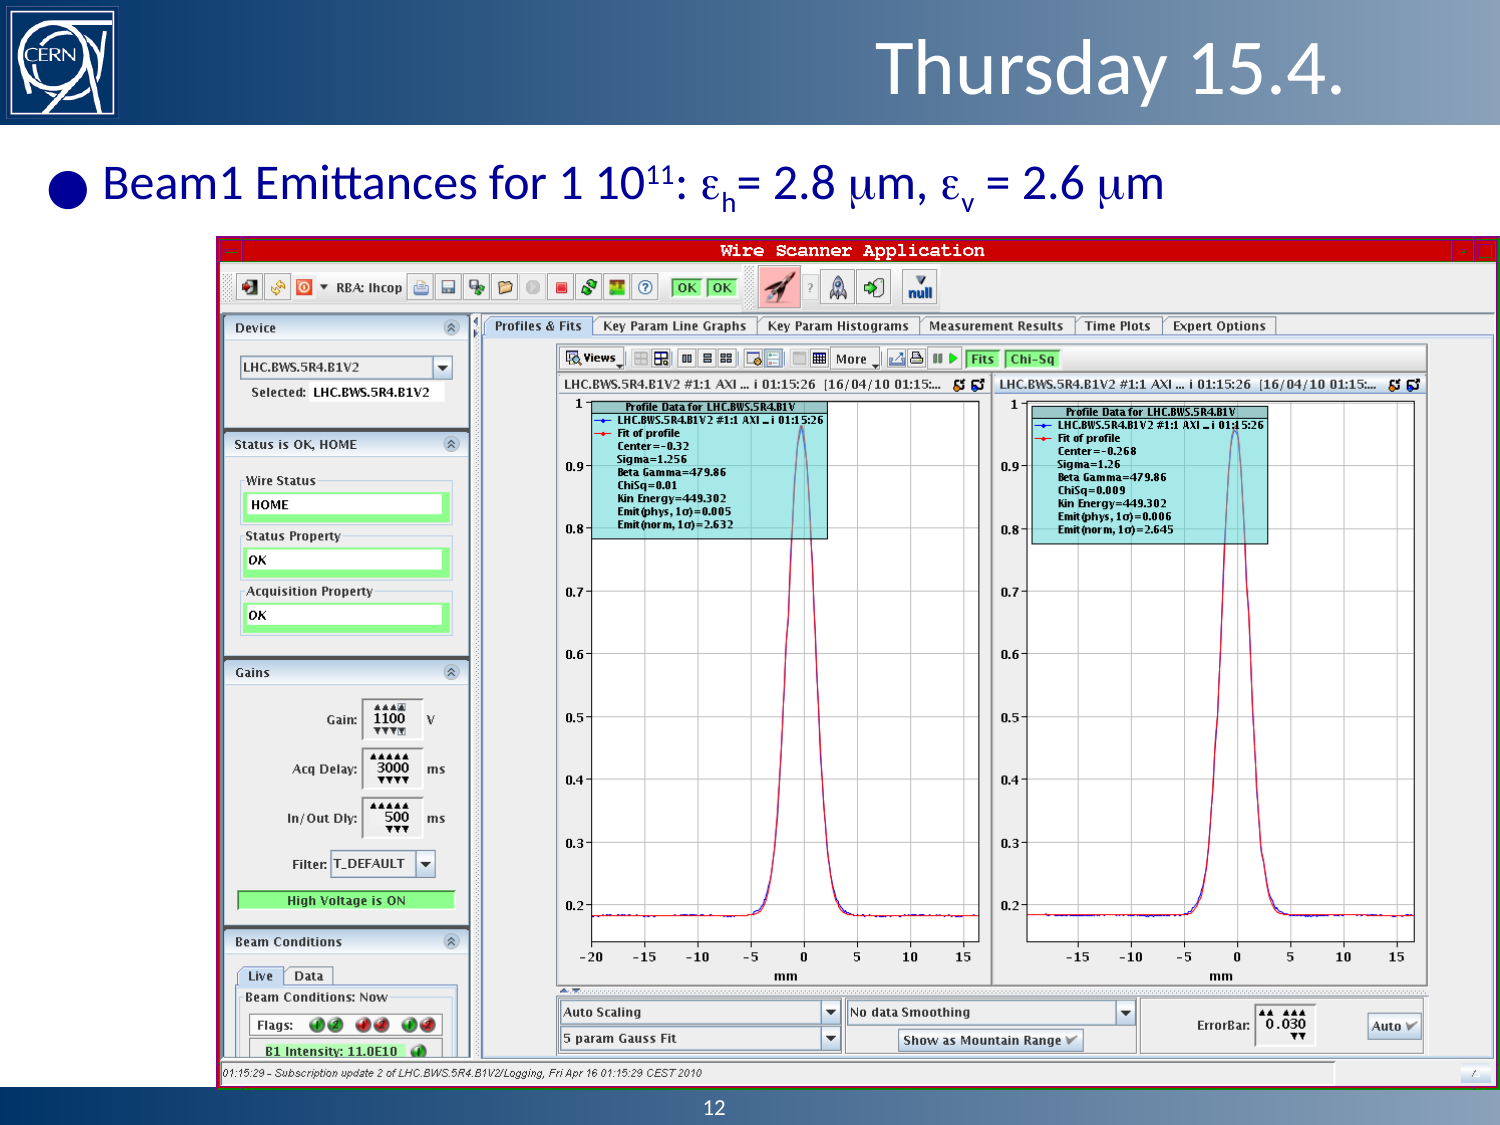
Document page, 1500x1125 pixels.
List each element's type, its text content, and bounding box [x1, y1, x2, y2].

title Thursday 15.4. [124, 0, 1363, 126]
list Beam1 Emittances for 1 1011: eh= 2.8 mm, ev = 2.6 mm [30, 141, 1494, 1018]
picture [6, 6, 119, 119]
slide_number 12 [687, 1098, 876, 1125]
picture [215, 236, 1500, 1090]
